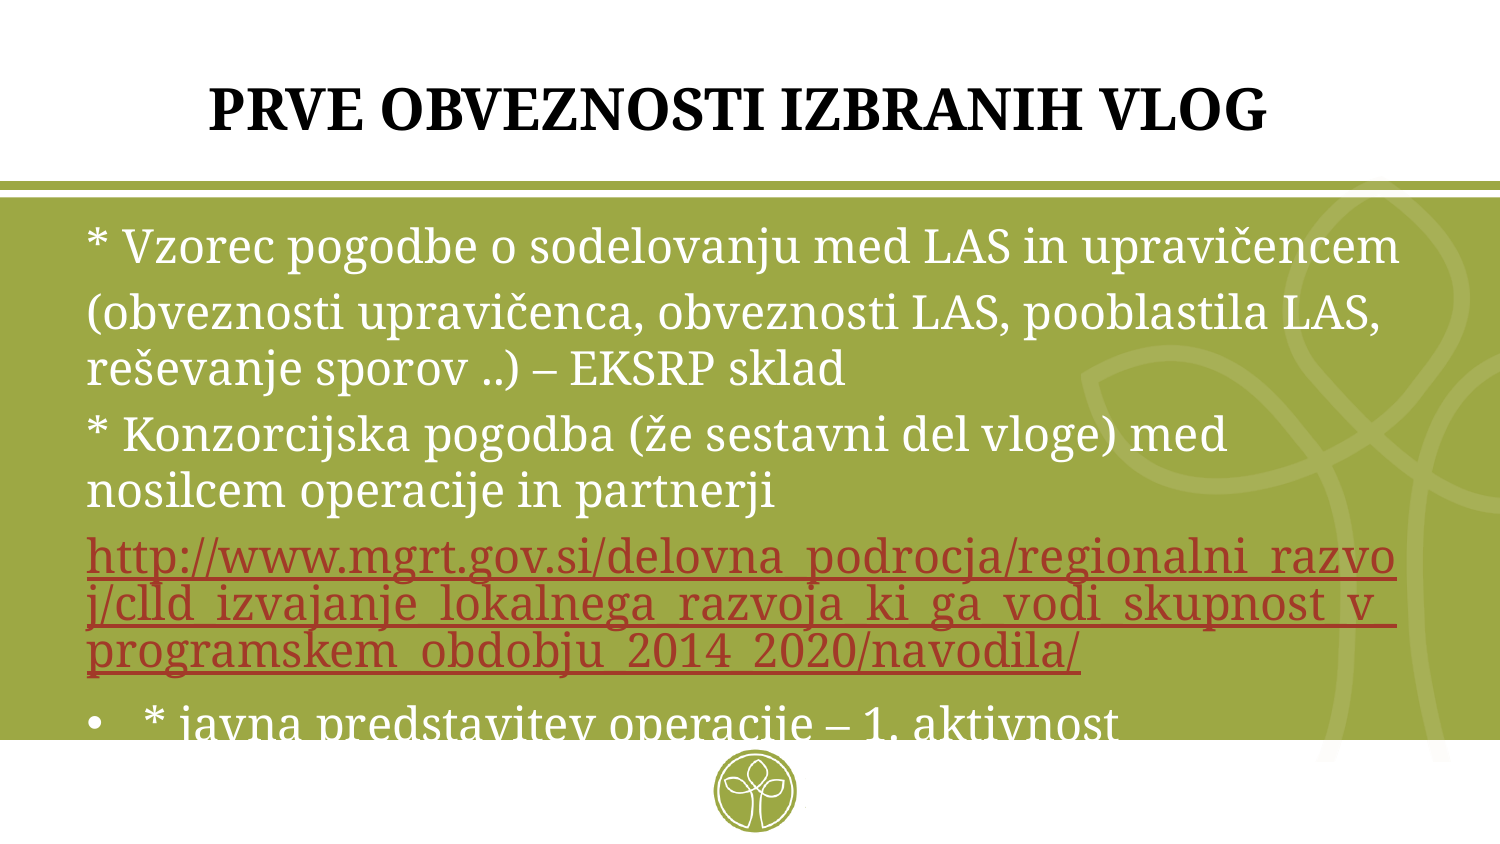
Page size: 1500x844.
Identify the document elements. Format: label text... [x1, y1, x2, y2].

title PRVE OBVEZNOSTI IZBRANIH VLOG [71, 43, 1422, 185]
picture [692, 740, 806, 844]
list * Vzorec pogodbe o sodelovanju med LAS in upravičencem (obveznosti upravičenca, obveznosti LAS, pooblastila LAS, reševanje sporov ..) – EKSRP sklad * Konzorcijska pogodba (že sestavni del vloge) med nosilcem operacije in partnerji http://www.mgrt.gov.si/delovna_podrocja/regionalni_razvoj/clld_izvajanje_lokalnega_razvoja_ki_ga_vodi_skupnost_v_programskem_obdobju_2014_2020/navodila/ * javna predstavitev operacije – 1. aktivnost (evidentiranje)! [71, 209, 1422, 728]
